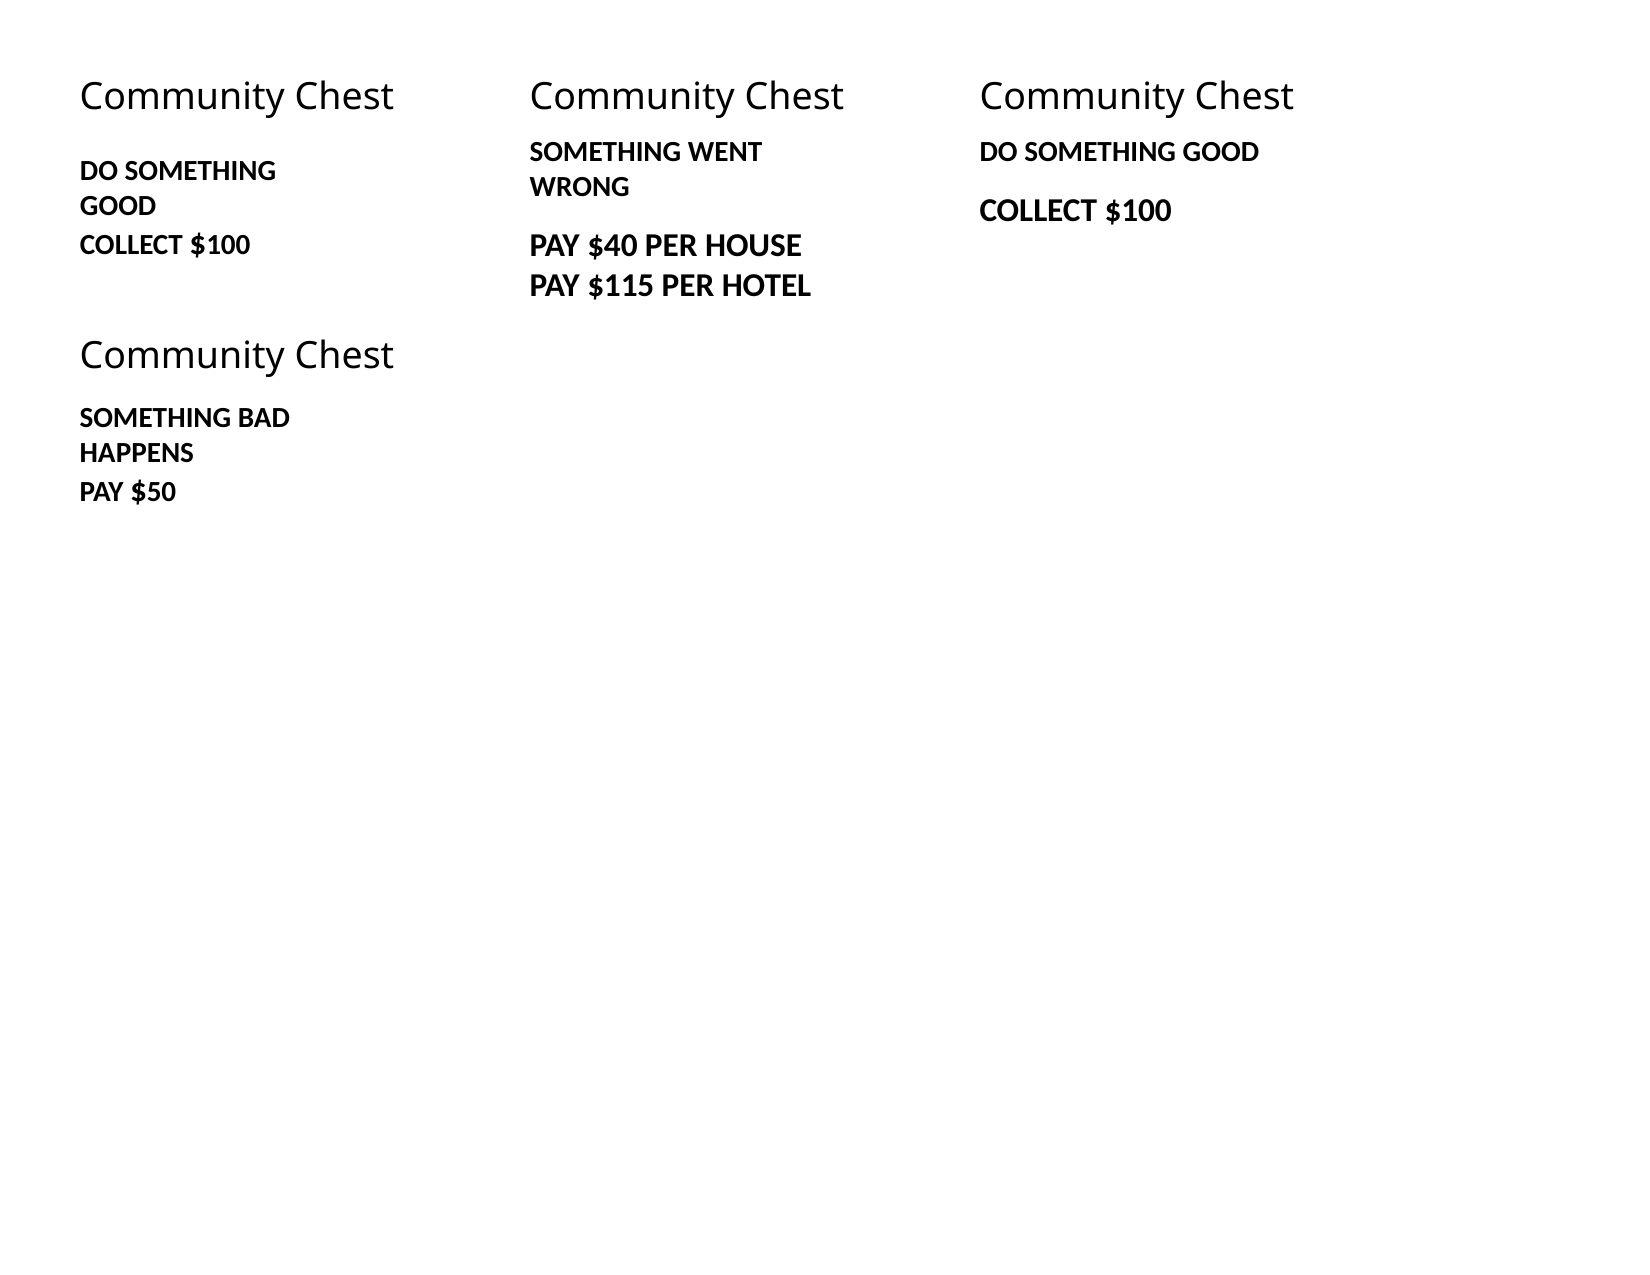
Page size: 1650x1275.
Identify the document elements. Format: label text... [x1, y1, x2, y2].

text_box SOMETHING BAD HAPPENS PAY $50 [73, 391, 344, 514]
text_box Community Chest [973, 66, 1333, 127]
text_box Community Chest [73, 325, 433, 383]
text_box Community Chest [523, 66, 883, 127]
text_box DO SOMETHING GOOD COLLECT $100 [73, 144, 320, 252]
text_box [500, 66, 950, 329]
text_box [49, 66, 500, 328]
text_box [950, 66, 1400, 329]
text_box DO SOMETHING GOOD COLLECT $100 [973, 126, 1273, 261]
text_box Community Chest [73, 66, 433, 127]
text_box [49, 328, 500, 592]
text_box SOMETHING WENT WRONG PAY $40 PER HOUSE PAY $115 PER HOTEL [523, 126, 860, 315]
